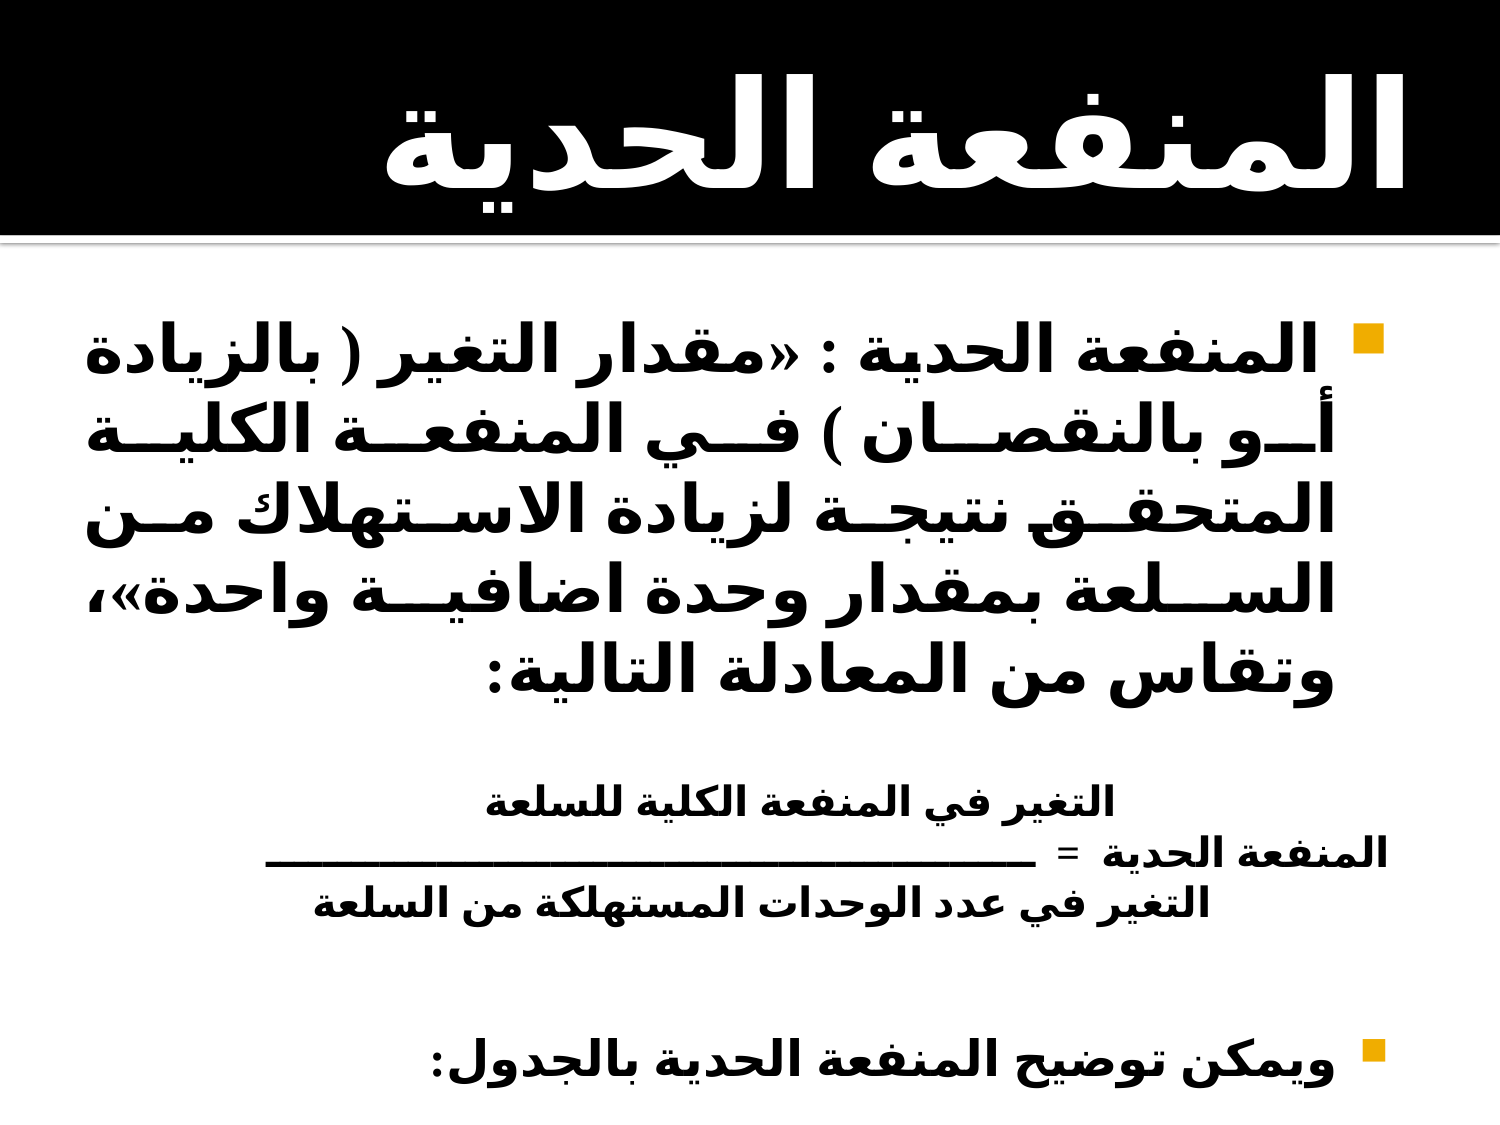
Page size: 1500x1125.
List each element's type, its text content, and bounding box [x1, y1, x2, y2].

list المنفعة الحدية : «مقدار التغير ( بالزيادة أو بالنقصان ) في المنفعة الكلية المتحقق نتيجة لزيادة الاستهلاك من السلعة بمقدار وحدة اضافية واحدة»، وتقاس من المعادلة التالية: التغير في المنفعة الكلية للسلعة المنفعة الحدية = ــــــــــــــــــــــــــــــــــــــــــــــــــــــ التغير في عدد الوحدات المستهلكة من السلعة ويمكن توضيح المنفعة الحدية بالجدول: [75, 291, 1425, 1050]
title المنفعة الحدية [75, 25, 1425, 231]
